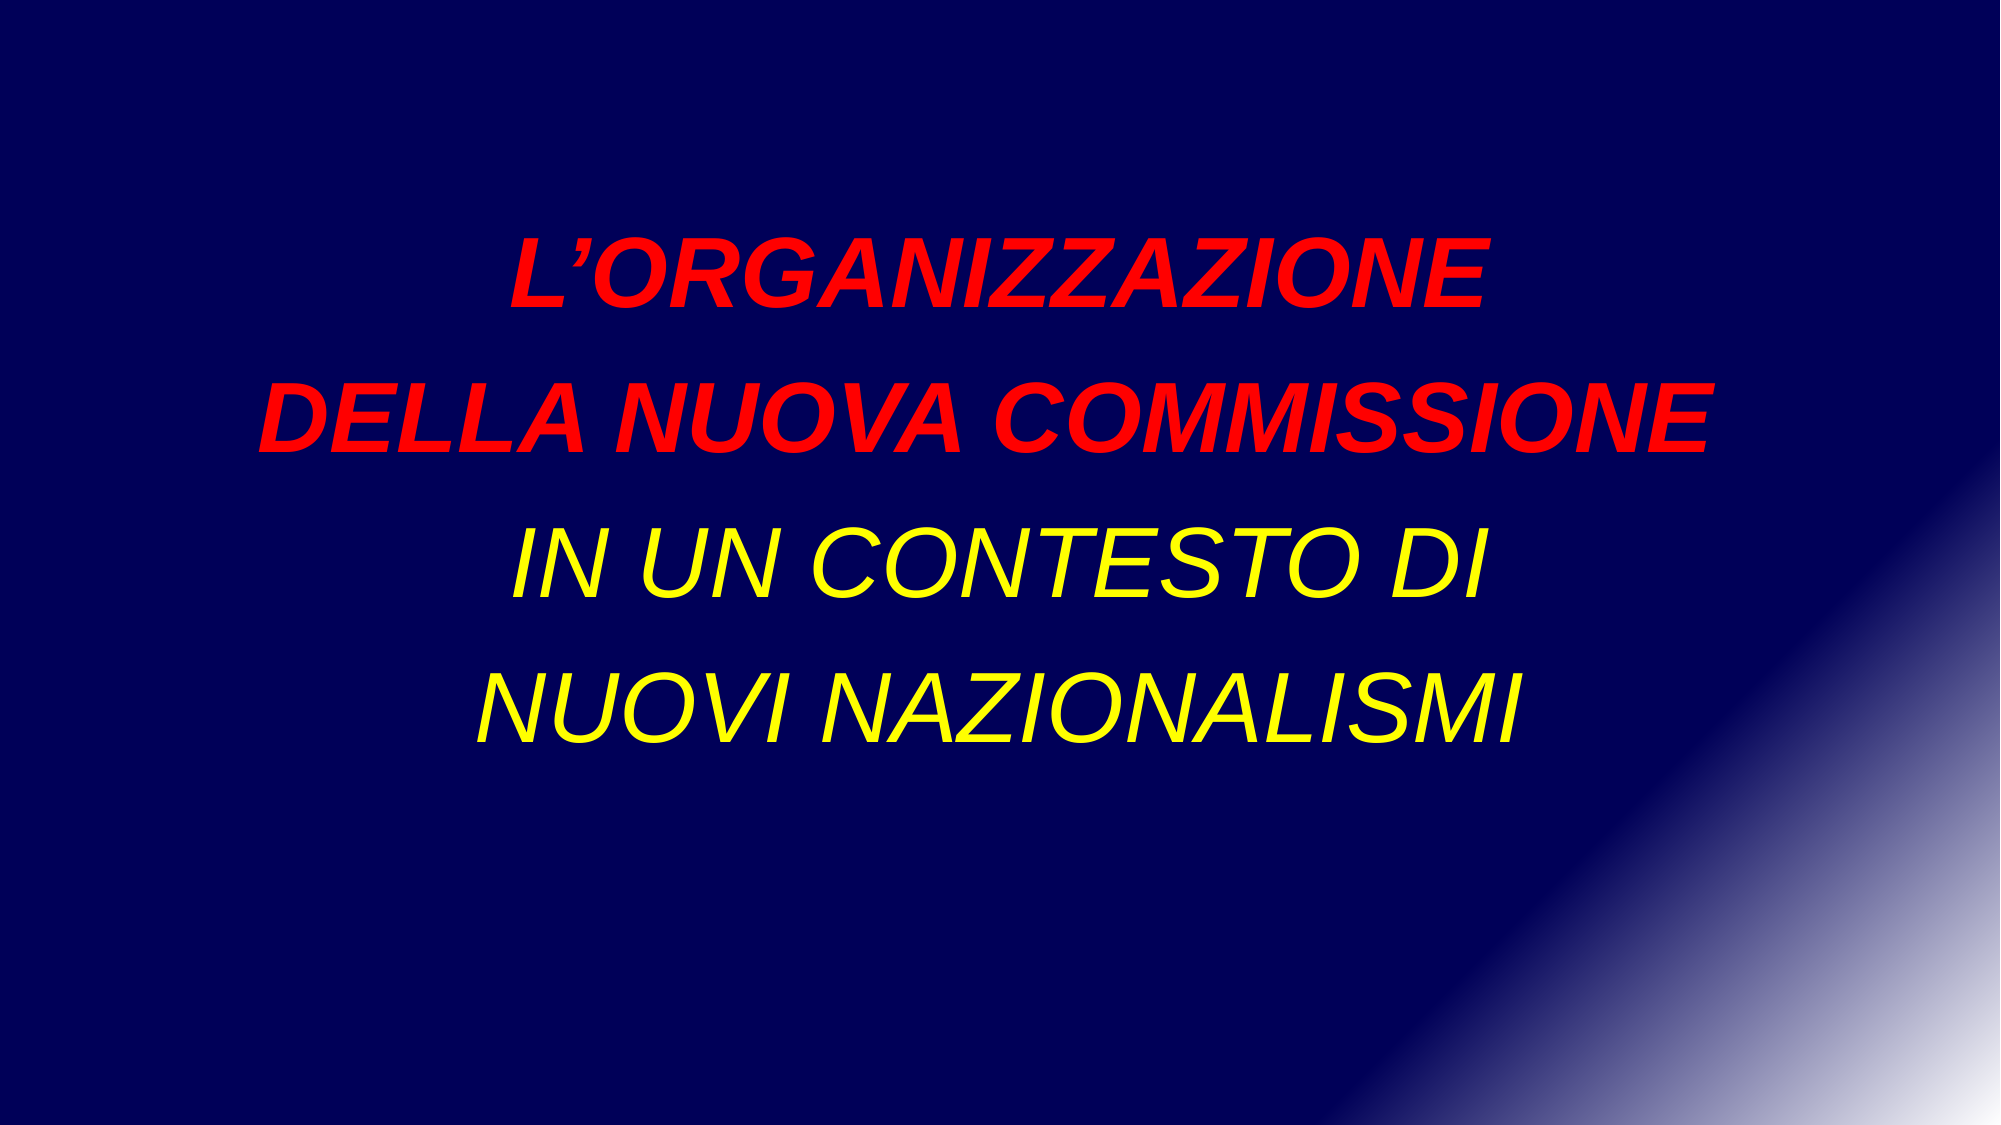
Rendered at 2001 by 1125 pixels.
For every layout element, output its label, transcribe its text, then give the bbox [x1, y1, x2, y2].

text_box L’ORGANIZZAZIONE DELLA NUOVA COMMISSIONE IN UN CONTESTO DI NUOVI NAZIONALISMI [118, 200, 1882, 980]
